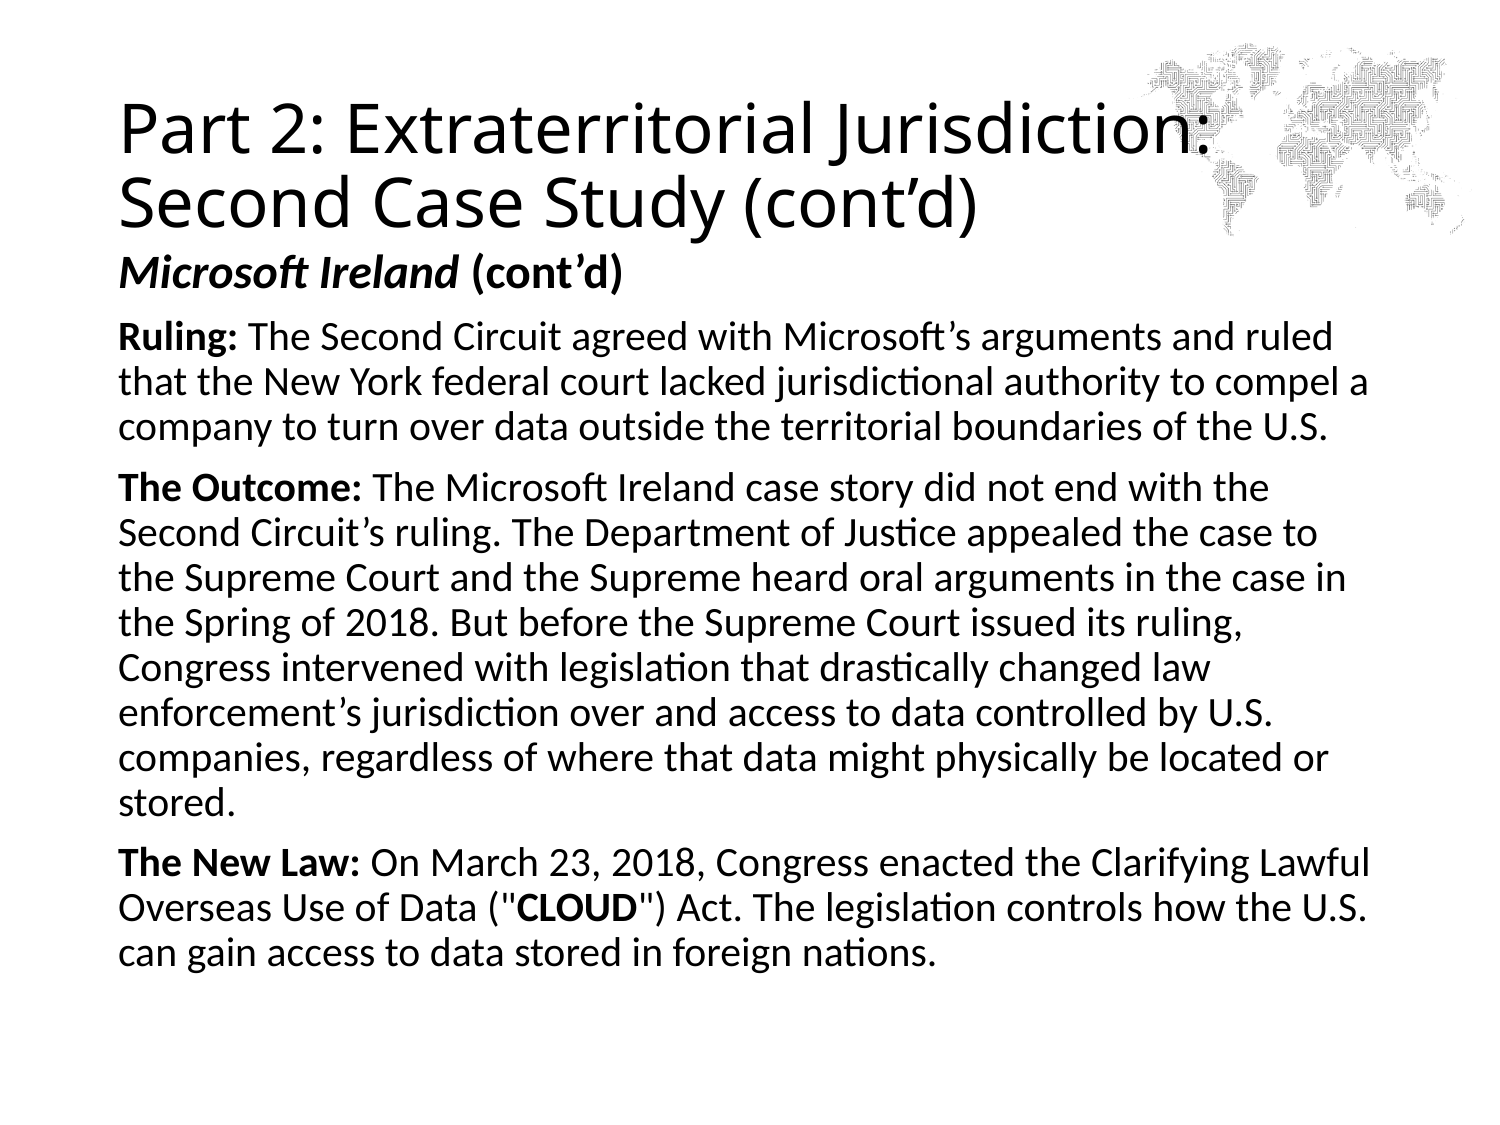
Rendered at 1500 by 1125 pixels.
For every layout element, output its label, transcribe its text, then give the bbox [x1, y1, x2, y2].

picture [1128, 43, 1472, 237]
title Part 2: Extraterritorial Jurisdiction: Second Case Study (cont’d) [102, 59, 1398, 239]
list Microsoft Ireland (cont’d) Ruling: The Second Circuit agreed with Microsoft’s arguments and ruled that the New York federal court lacked jurisdictional authority to compel a company to turn over data outside the territorial boundaries of the U.S. The Outcome: The Microsoft Ireland case story did not end with the Second Circuit’s ruling. The Department of Justice appealed the case to the Supreme Court and the Supreme heard oral arguments in the case in the Spring of 2018. But before the Supreme Court issued its ruling, Congress intervened with legislation that drastically changed law enforcement’s jurisdiction over and access to data controlled by U.S. companies, regardless of where that data might physically be located or stored. The New Law: On March 23, 2018, Congress enacted the Clarifying Lawful Overseas Use of Data ("CLOUD") Act. The legislation controls how the U.S. can gain access to data stored in foreign nations. [102, 239, 1398, 989]
